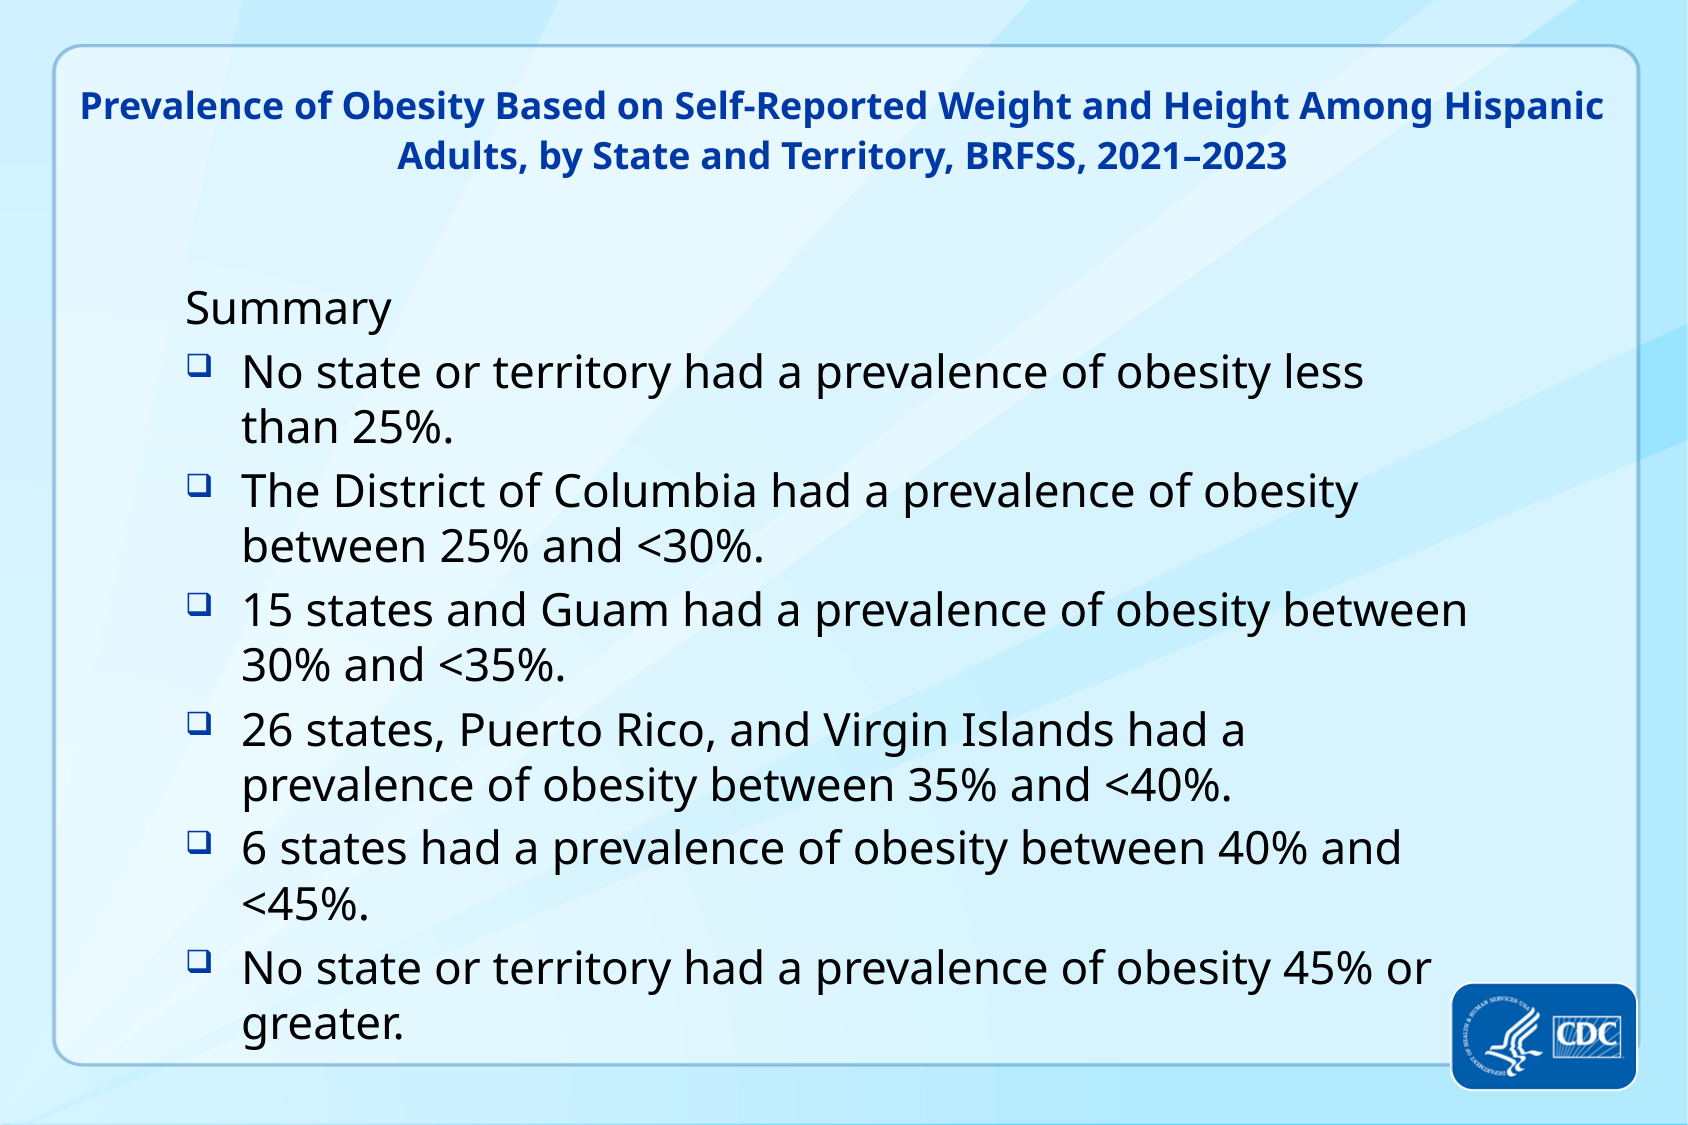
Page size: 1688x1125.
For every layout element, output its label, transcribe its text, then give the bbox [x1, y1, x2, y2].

list Summary No state or territory had a prevalence of obesity less than 25%. The District of Columbia had a prevalence of obesity between 25% and <30%. 15 states and Guam had a prevalence of obesity between 30% and <35%. 26 states, Puerto Rico, and Virgin Islands had a prevalence of obesity between 35% and <40%. 6 states had a prevalence of obesity between 40% and <45%. No state or territory had a prevalence of obesity 45% or greater. [170, 271, 1487, 992]
picture [0, 0, 1688, 1125]
title Prevalence of Obesity Based on Self-Reported Weight and Height Among Hispanic Adults, by State and Territory, BRFSS, 2021–2023 [53, 50, 1633, 185]
